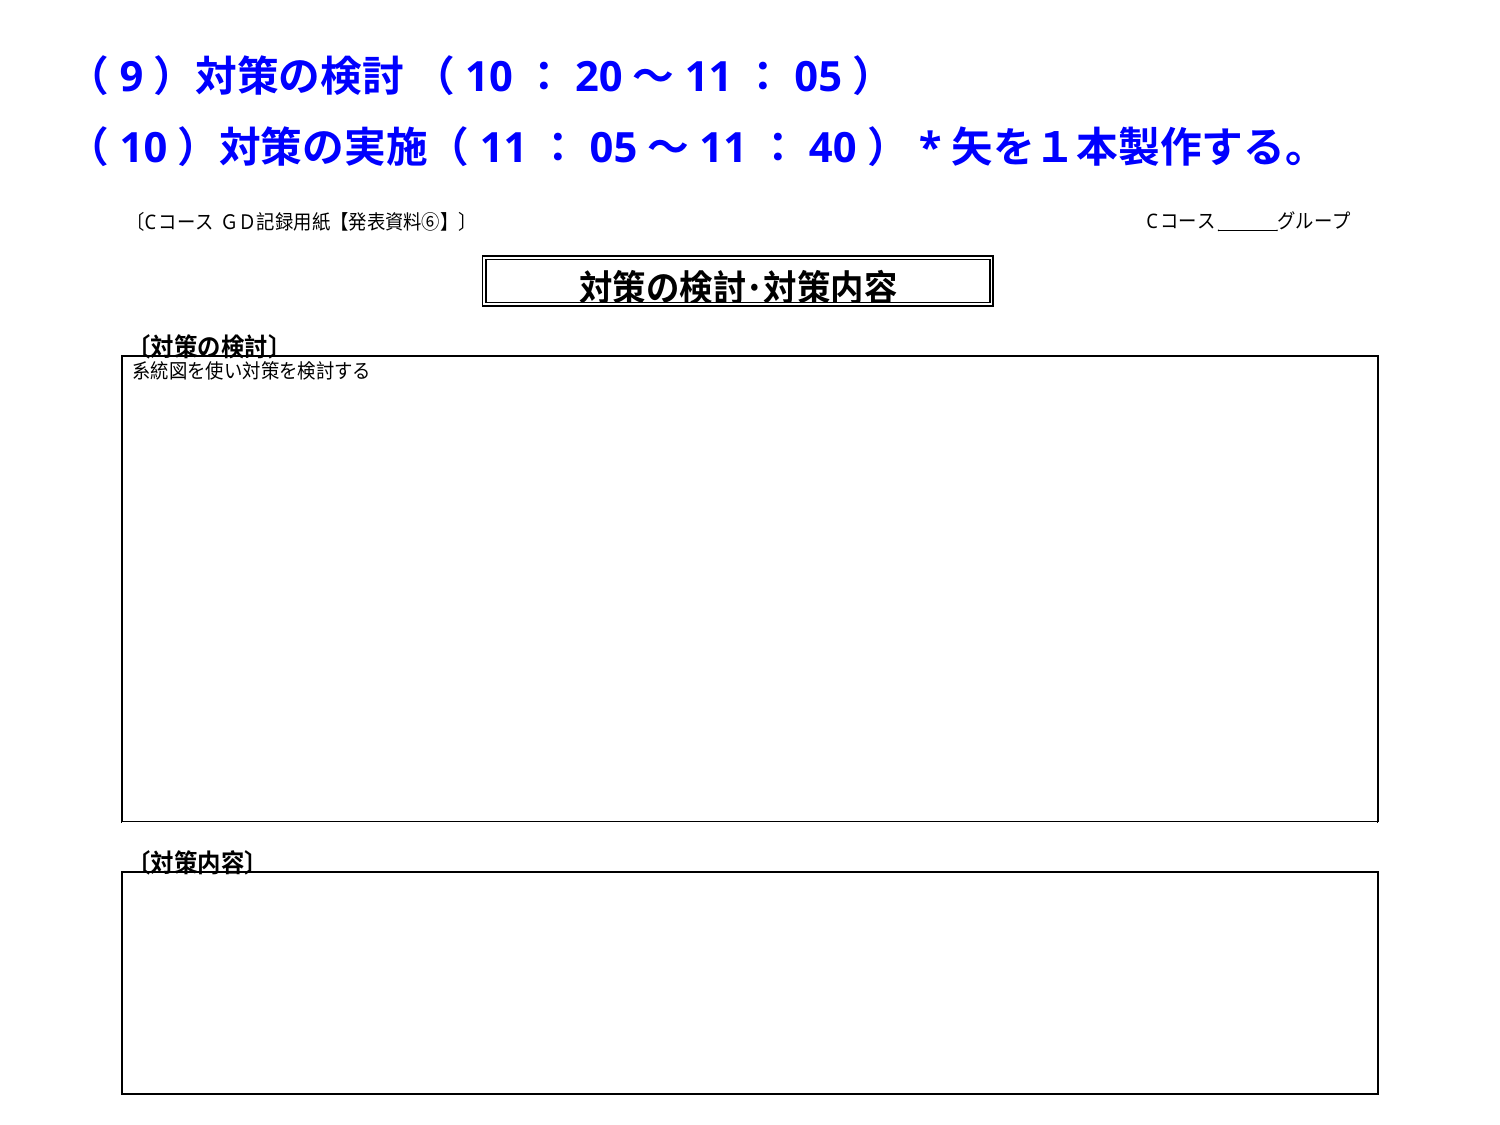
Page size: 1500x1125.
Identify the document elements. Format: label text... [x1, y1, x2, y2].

picture [105, 184, 1394, 1107]
text_box （9）対策の検討 （10：20～11：05） （10）対策の実施（11：05～11：40）*矢を１本製作する。 [53, 42, 1459, 179]
